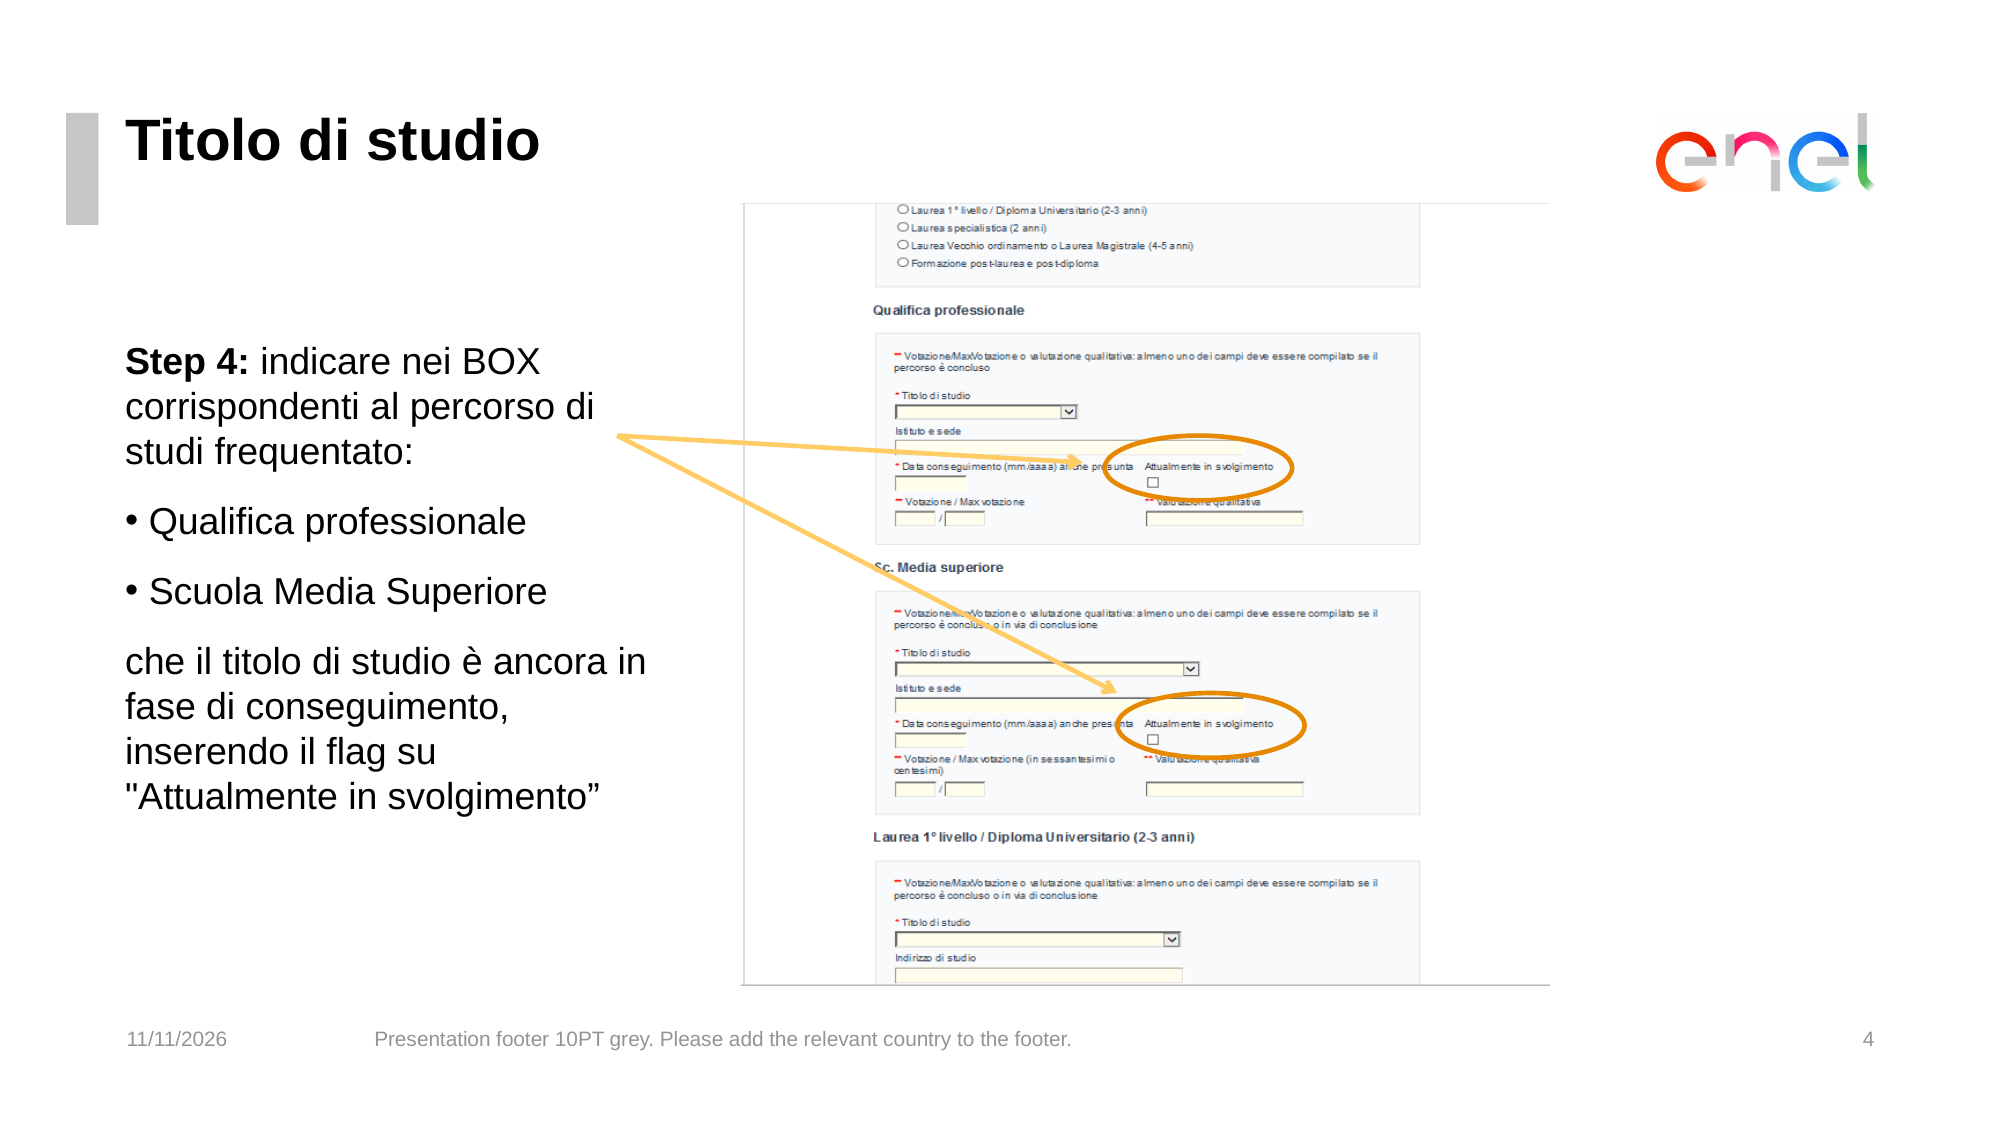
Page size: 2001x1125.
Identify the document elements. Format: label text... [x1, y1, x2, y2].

slide_number 4 [1749, 1027, 1875, 1053]
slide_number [126, 1027, 374, 1053]
picture [740, 203, 1550, 986]
title Titolo di studio [125, 109, 1499, 175]
list Step 4: indicare nei BOX corrispondenti al percorso di studi frequentato: Qualifica professionale Scuola Media Superiore che il titolo di studio è ancora in fase di conseguimento, inserendo il flag su "Attualmente in svolgimento” [125, 337, 682, 846]
footer Presentation footer 10PT grey. Please add the relevant country to the footer. [374, 1027, 1749, 1053]
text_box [617, 435, 1118, 693]
picture [1656, 113, 1875, 192]
